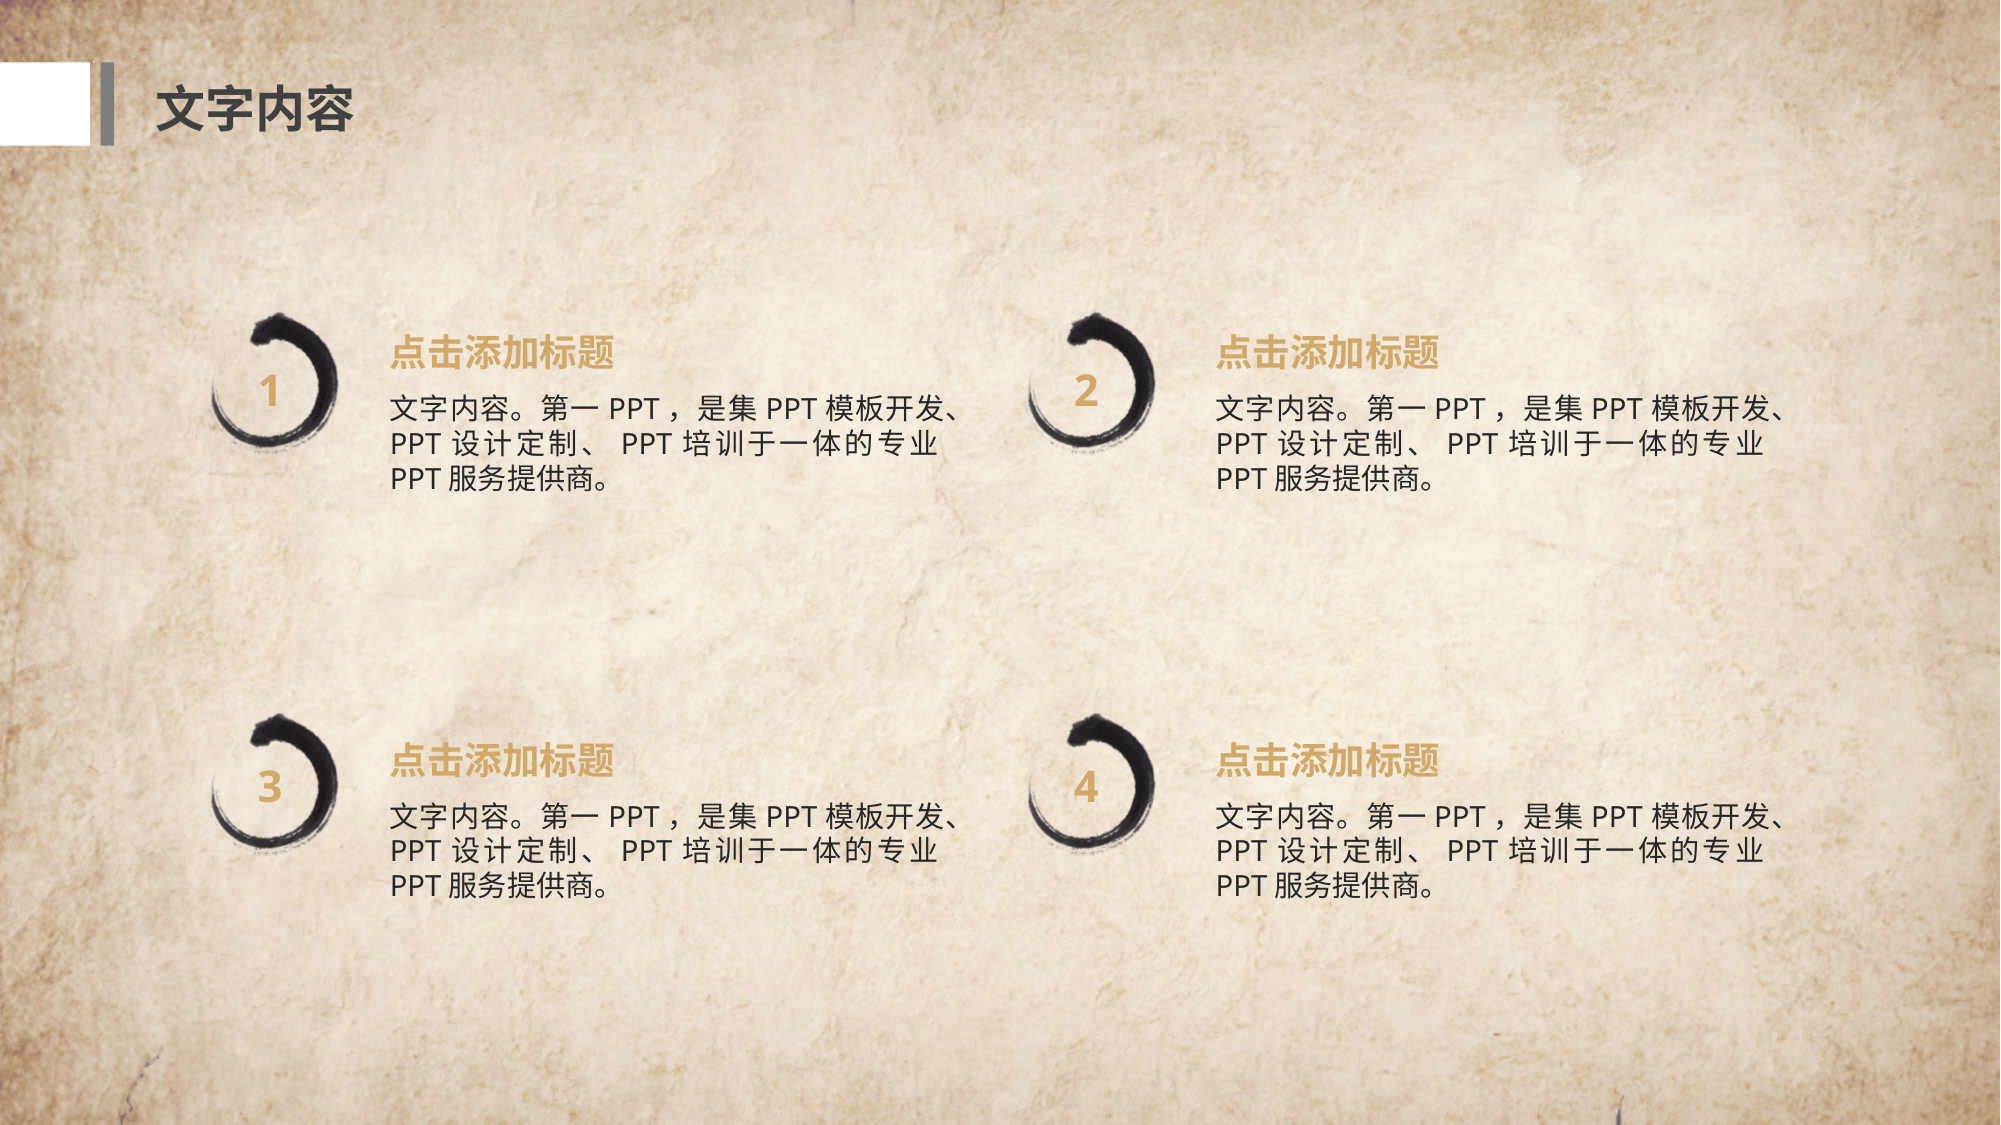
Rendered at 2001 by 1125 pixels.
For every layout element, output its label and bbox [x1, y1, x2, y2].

text_box [1200, 729, 1787, 912]
text_box [0, 62, 115, 146]
text_box [1200, 321, 1787, 505]
picture [0, 0, 2000, 1125]
text_box [374, 321, 961, 505]
text_box [374, 729, 961, 912]
